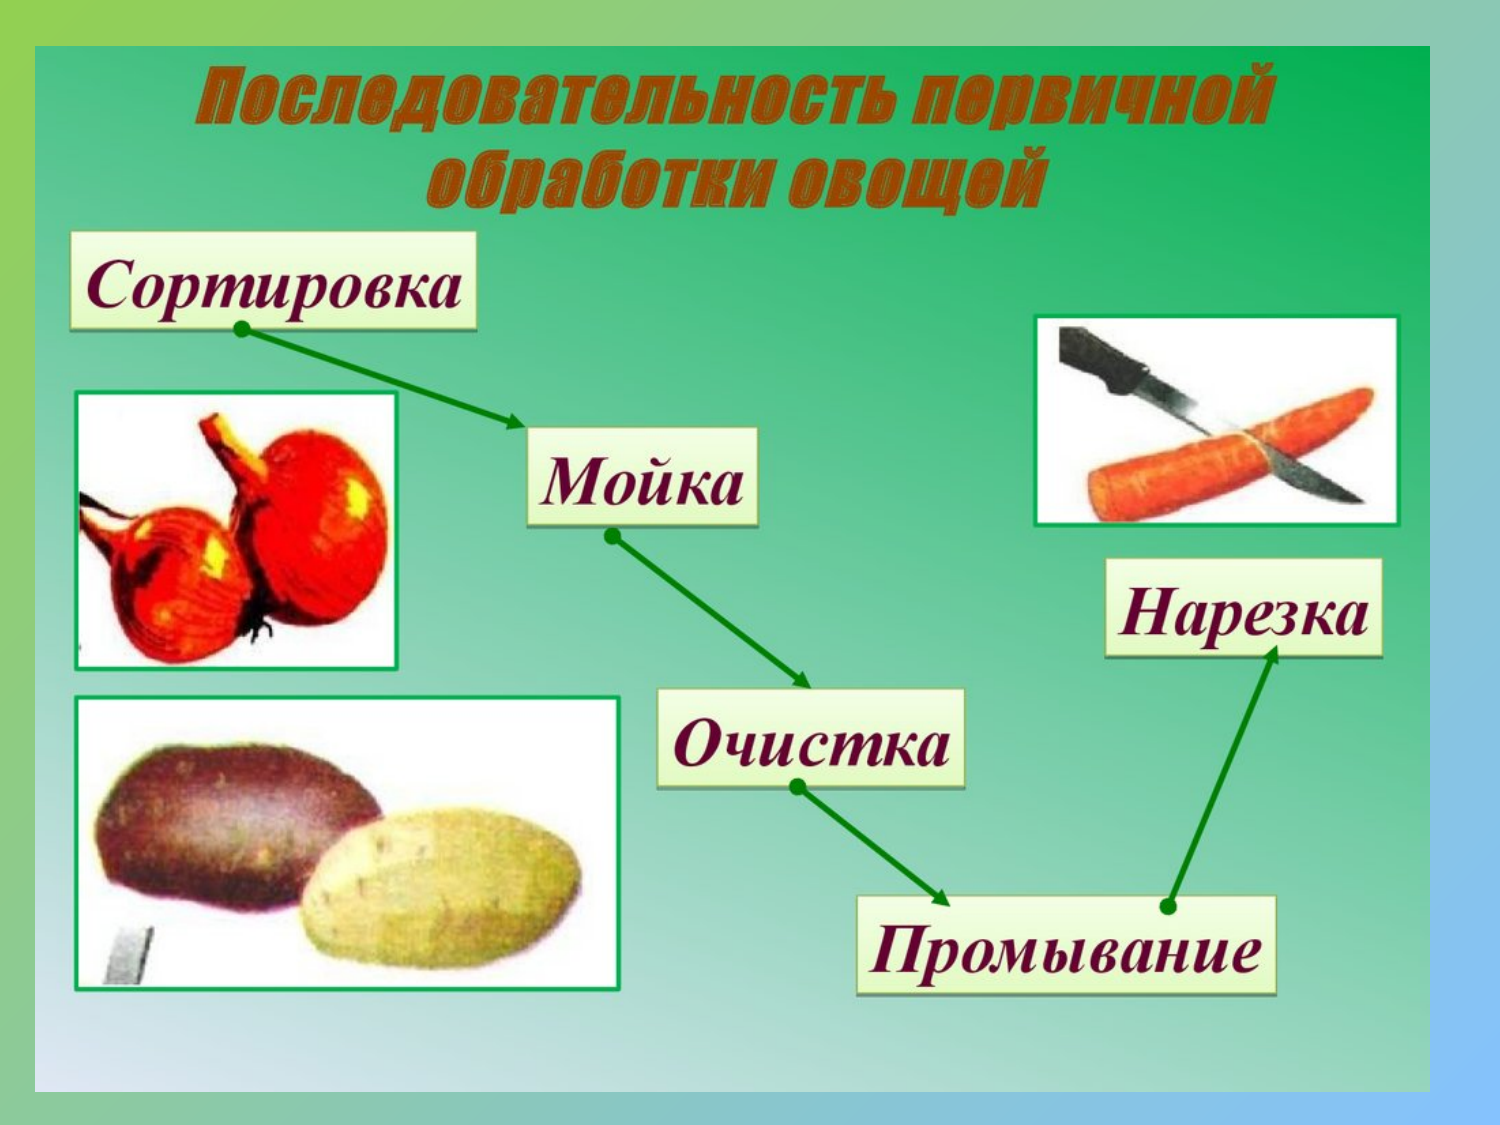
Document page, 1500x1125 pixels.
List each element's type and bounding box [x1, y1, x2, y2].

picture [34, 45, 1430, 1093]
